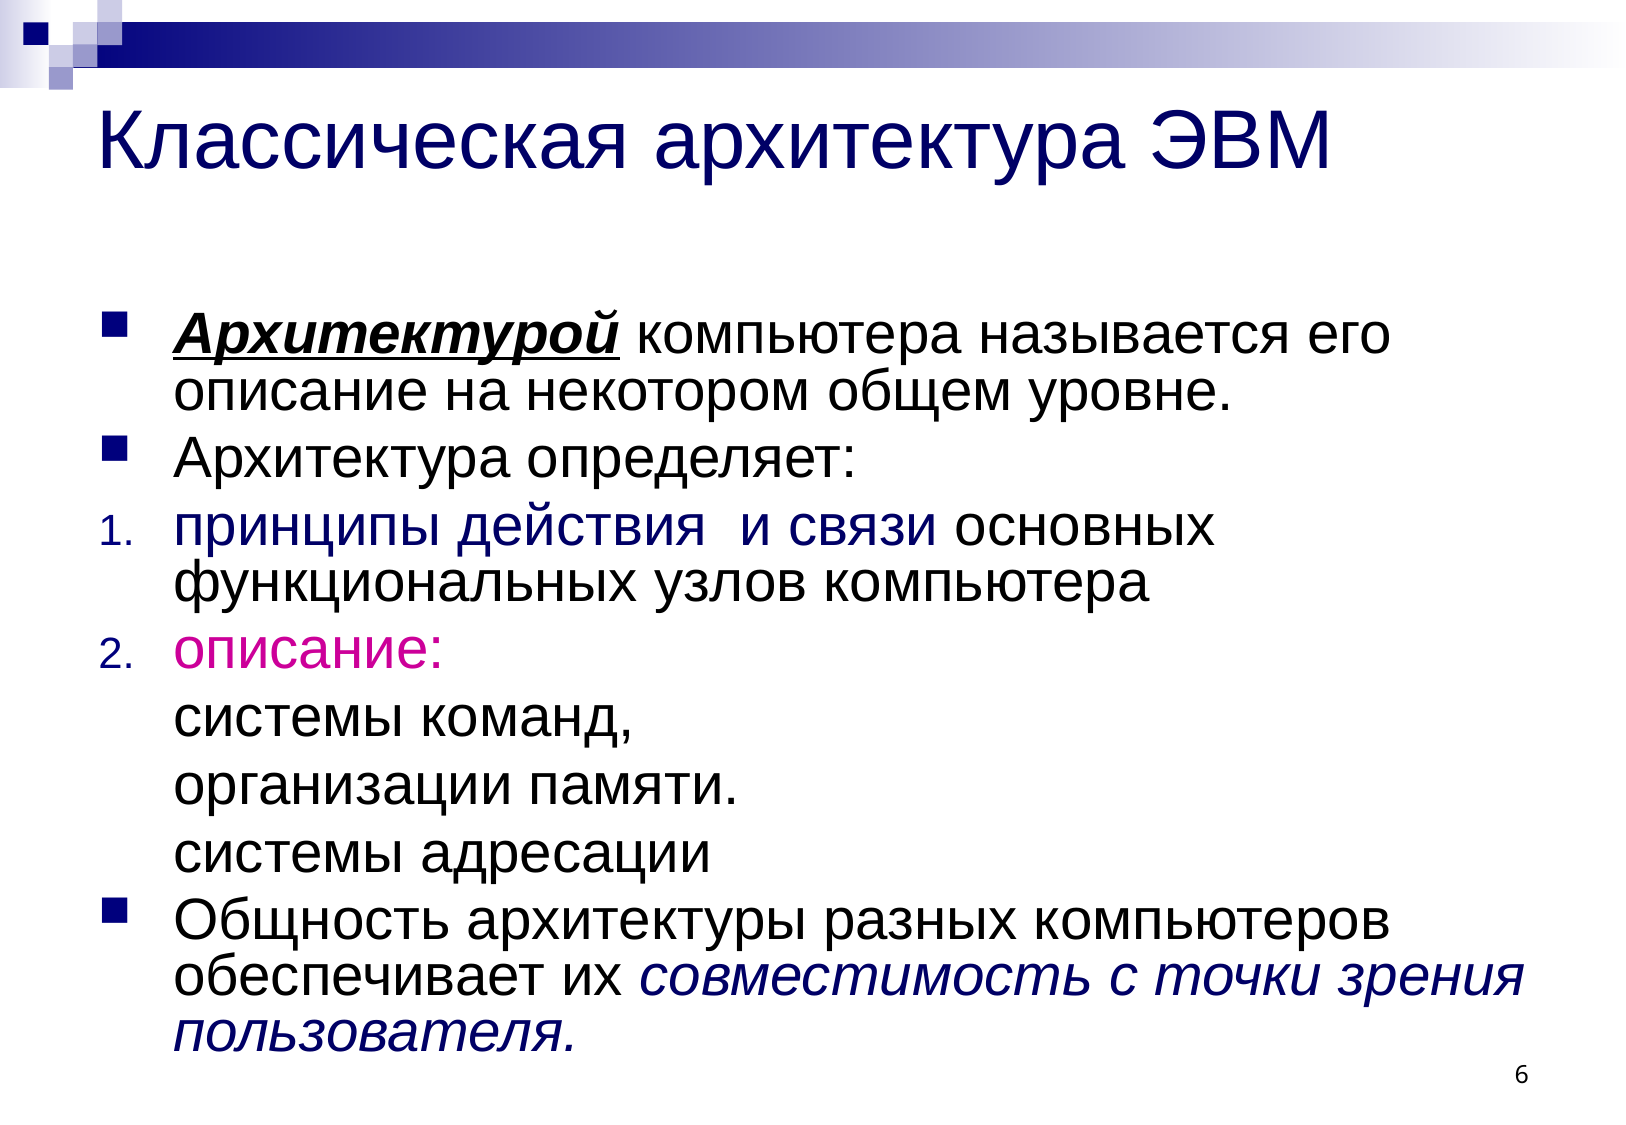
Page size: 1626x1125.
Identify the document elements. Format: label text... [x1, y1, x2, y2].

slide_number 6 [1164, 1035, 1544, 1100]
list Архитектурой компьютера называется его описание на некотором общем уровне. Архитектура определяет: принципы действия и связи основных функциональных узлов компьютера описание: системы команд, организации памяти. системы адресации Общность архитектуры разных компьютеров обеспечивает их совместимость с точки зрения пользователя. [83, 220, 1546, 1035]
title Классическая архитектура ЭВМ [81, 75, 1544, 197]
